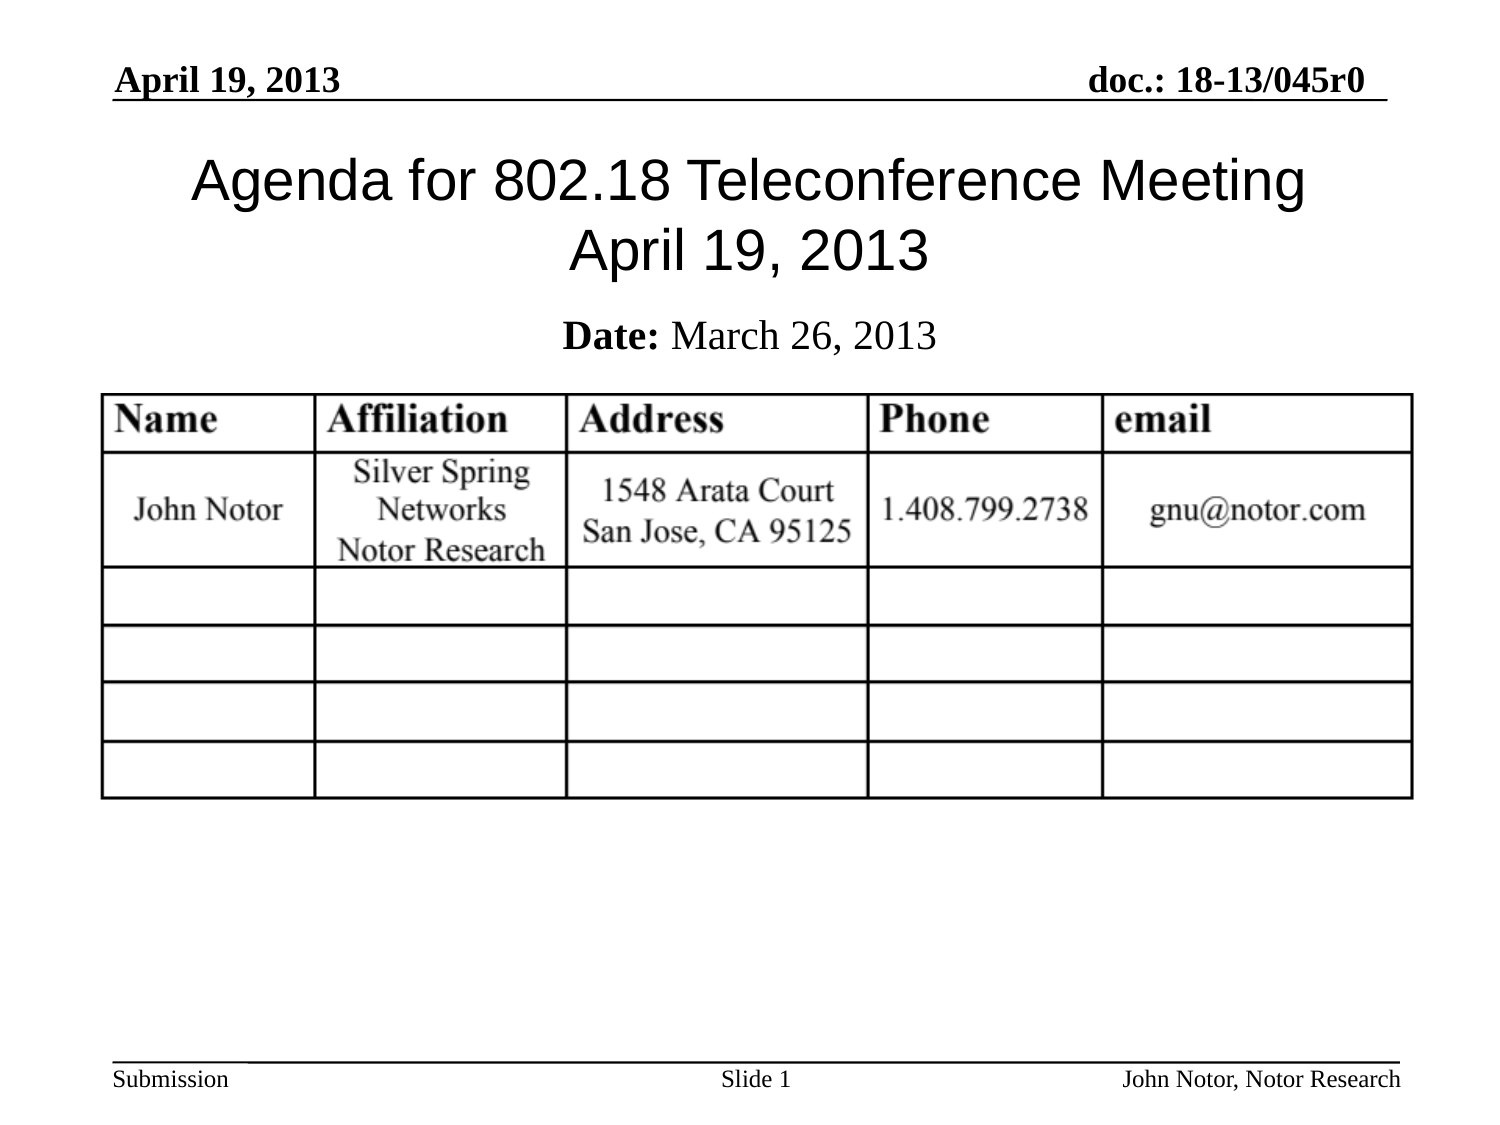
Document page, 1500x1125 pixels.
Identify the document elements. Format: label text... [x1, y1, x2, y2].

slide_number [114, 54, 343, 101]
slide_number Slide 1 [712, 1061, 800, 1093]
footer John Notor, Notor Research [1087, 1062, 1402, 1094]
title Agenda for 802.18 Teleconference Meeting April 19, 2013 [112, 137, 1388, 288]
list Date: March 26, 2013 [112, 299, 1388, 363]
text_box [87, 392, 1441, 844]
